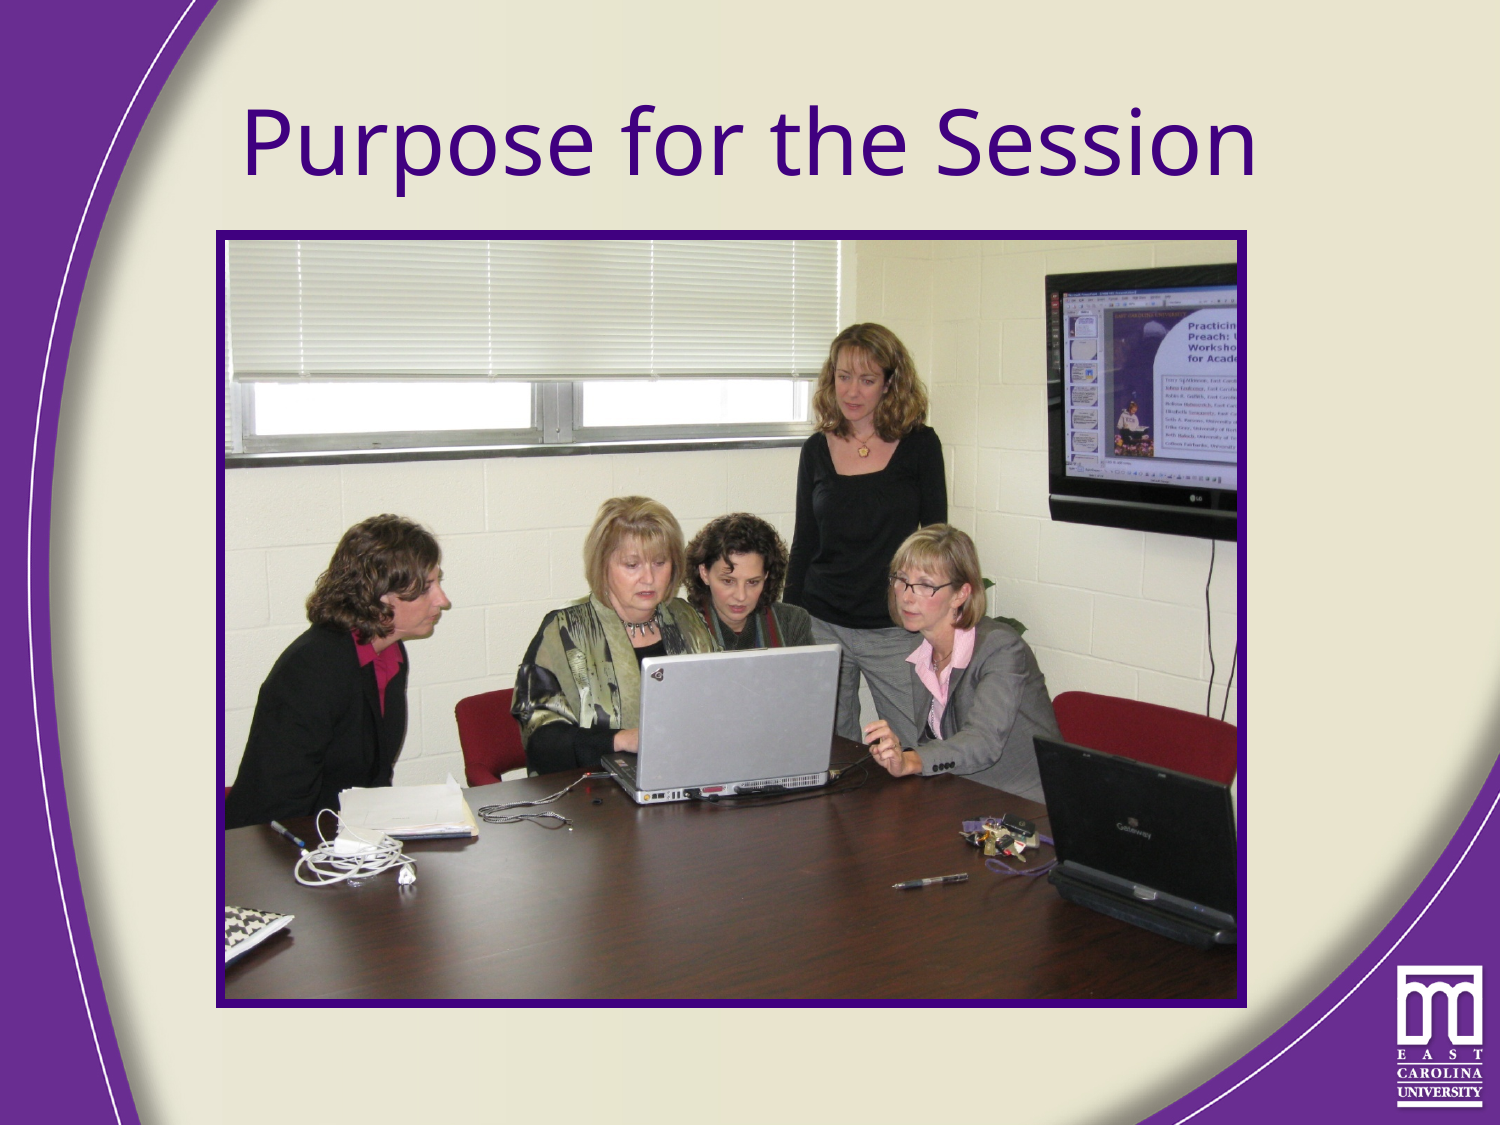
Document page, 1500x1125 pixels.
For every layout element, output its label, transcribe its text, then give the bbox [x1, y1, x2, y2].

picture [0, 0, 1500, 1125]
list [224, 239, 1238, 1000]
title Purpose for the Session [74, 44, 1426, 233]
